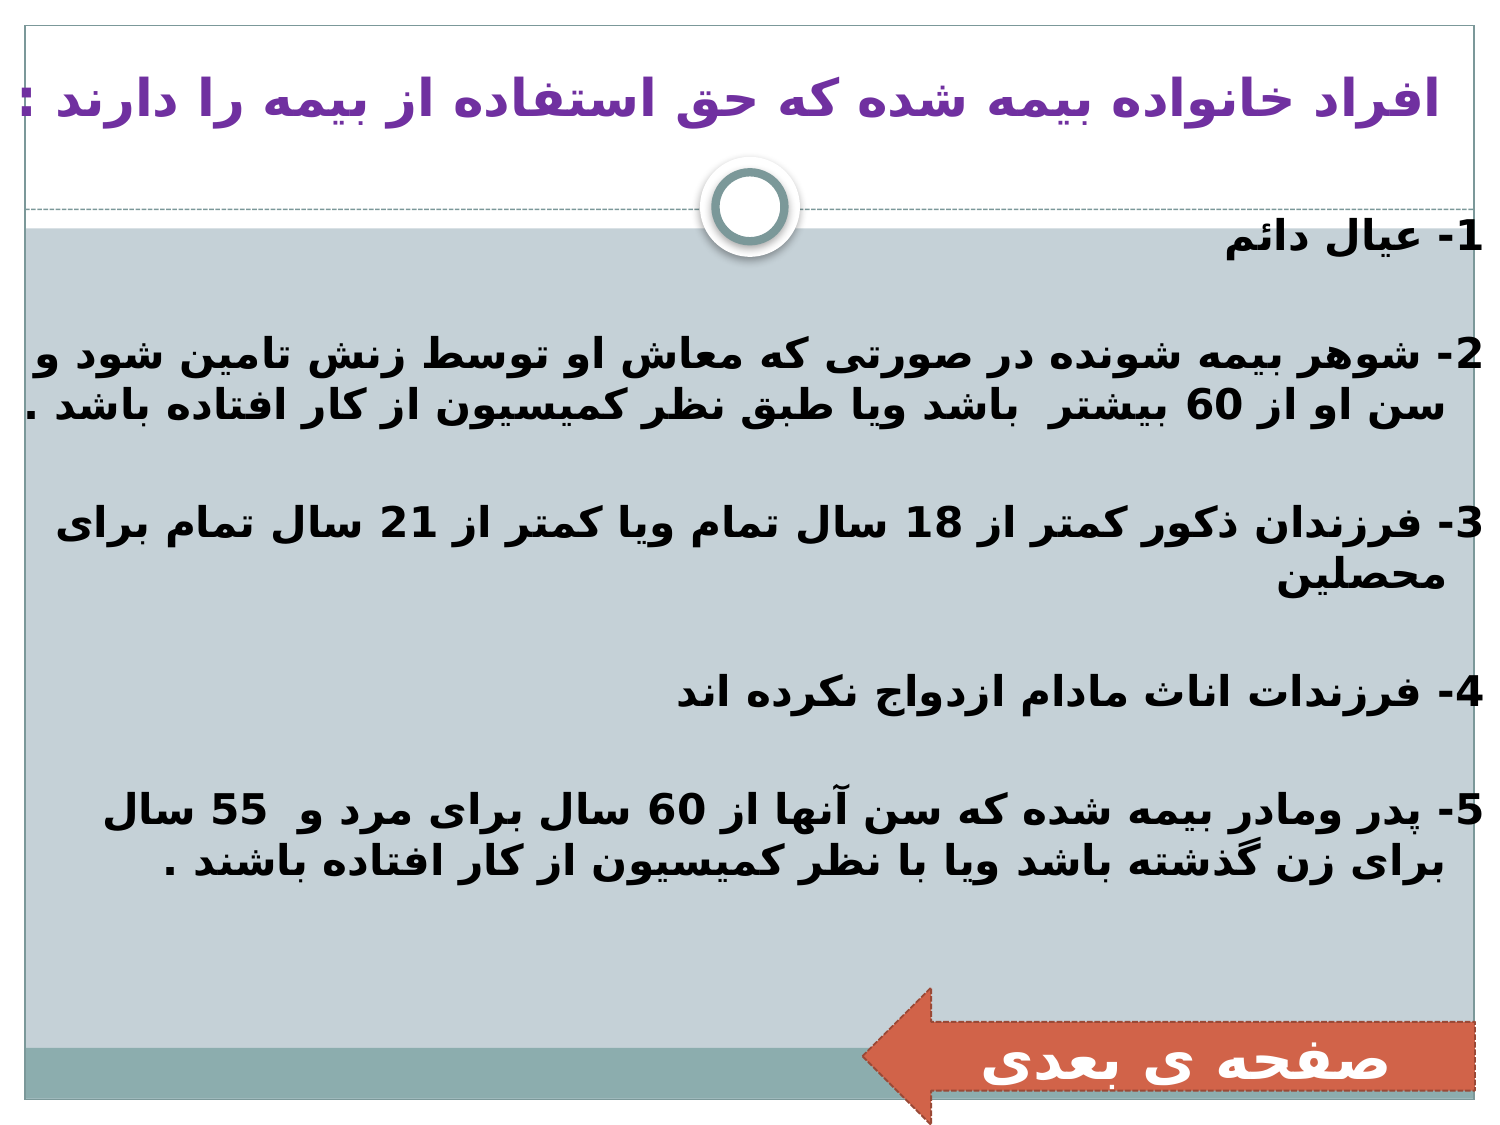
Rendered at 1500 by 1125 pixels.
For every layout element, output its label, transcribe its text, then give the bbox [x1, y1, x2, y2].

text_box صفحه ی بعدی [861, 987, 1476, 1125]
list افراد خانواده بیمه شده که حق استفاده از بیمه را دارند : 1- عیال دائم 2- شوهر بیمه شونده در صورتی که معاش او توسط زنش تامین شود و سن او از 60 بیشتر باشد ویا طبق نظر کمیسیون از کار افتاده باشد . 3- فرزندان ذکور کمتر از 18 سال تمام ویا کمتر از 21 سال تمام برای محصلین 4- فرزندات اناث مادام ازدواج نکرده اند 5- پدر ومادر بیمه شده که سن آنها از 60 سال برای مرد و 55 سال برای زن گذشته باشد ویا با نظر کمیسیون از کار افتاده باشند . [0, 0, 1500, 1125]
